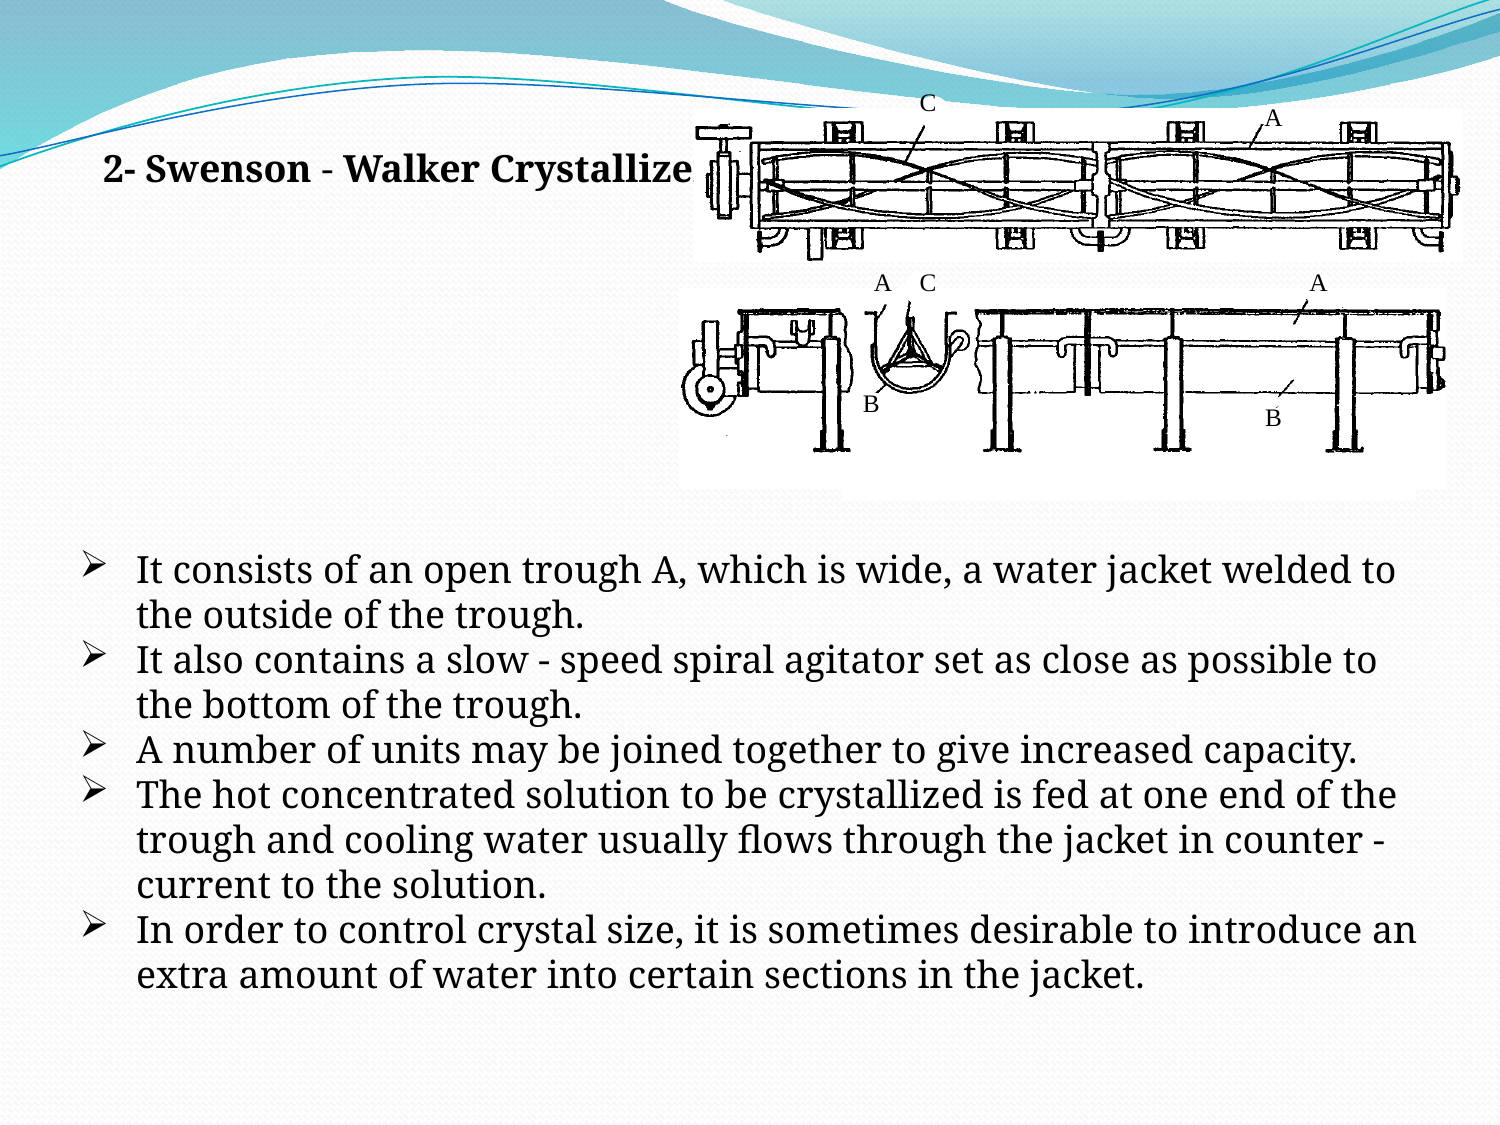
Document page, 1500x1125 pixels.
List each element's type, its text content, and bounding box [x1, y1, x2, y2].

text_box 2- Swenson - Walker Crystallizer [88, 137, 671, 242]
picture [678, 77, 1464, 504]
text_box It consists of an open trough A, which is wide, a water jacket welded to the outside of the trough. It also contains a slow - speed spiral agitator set as close as possible to the bottom of the trough. A number of units may be joined together to give increased capacity. The hot concentrated solution to be crystallized is fed at one end of the trough and cooling water usually flows through the jacket in counter - current to the solution. In order to control crystal size, it is sometimes desirable to introduce an extra amount of water into certain sections in the jacket. [64, 538, 1447, 1049]
